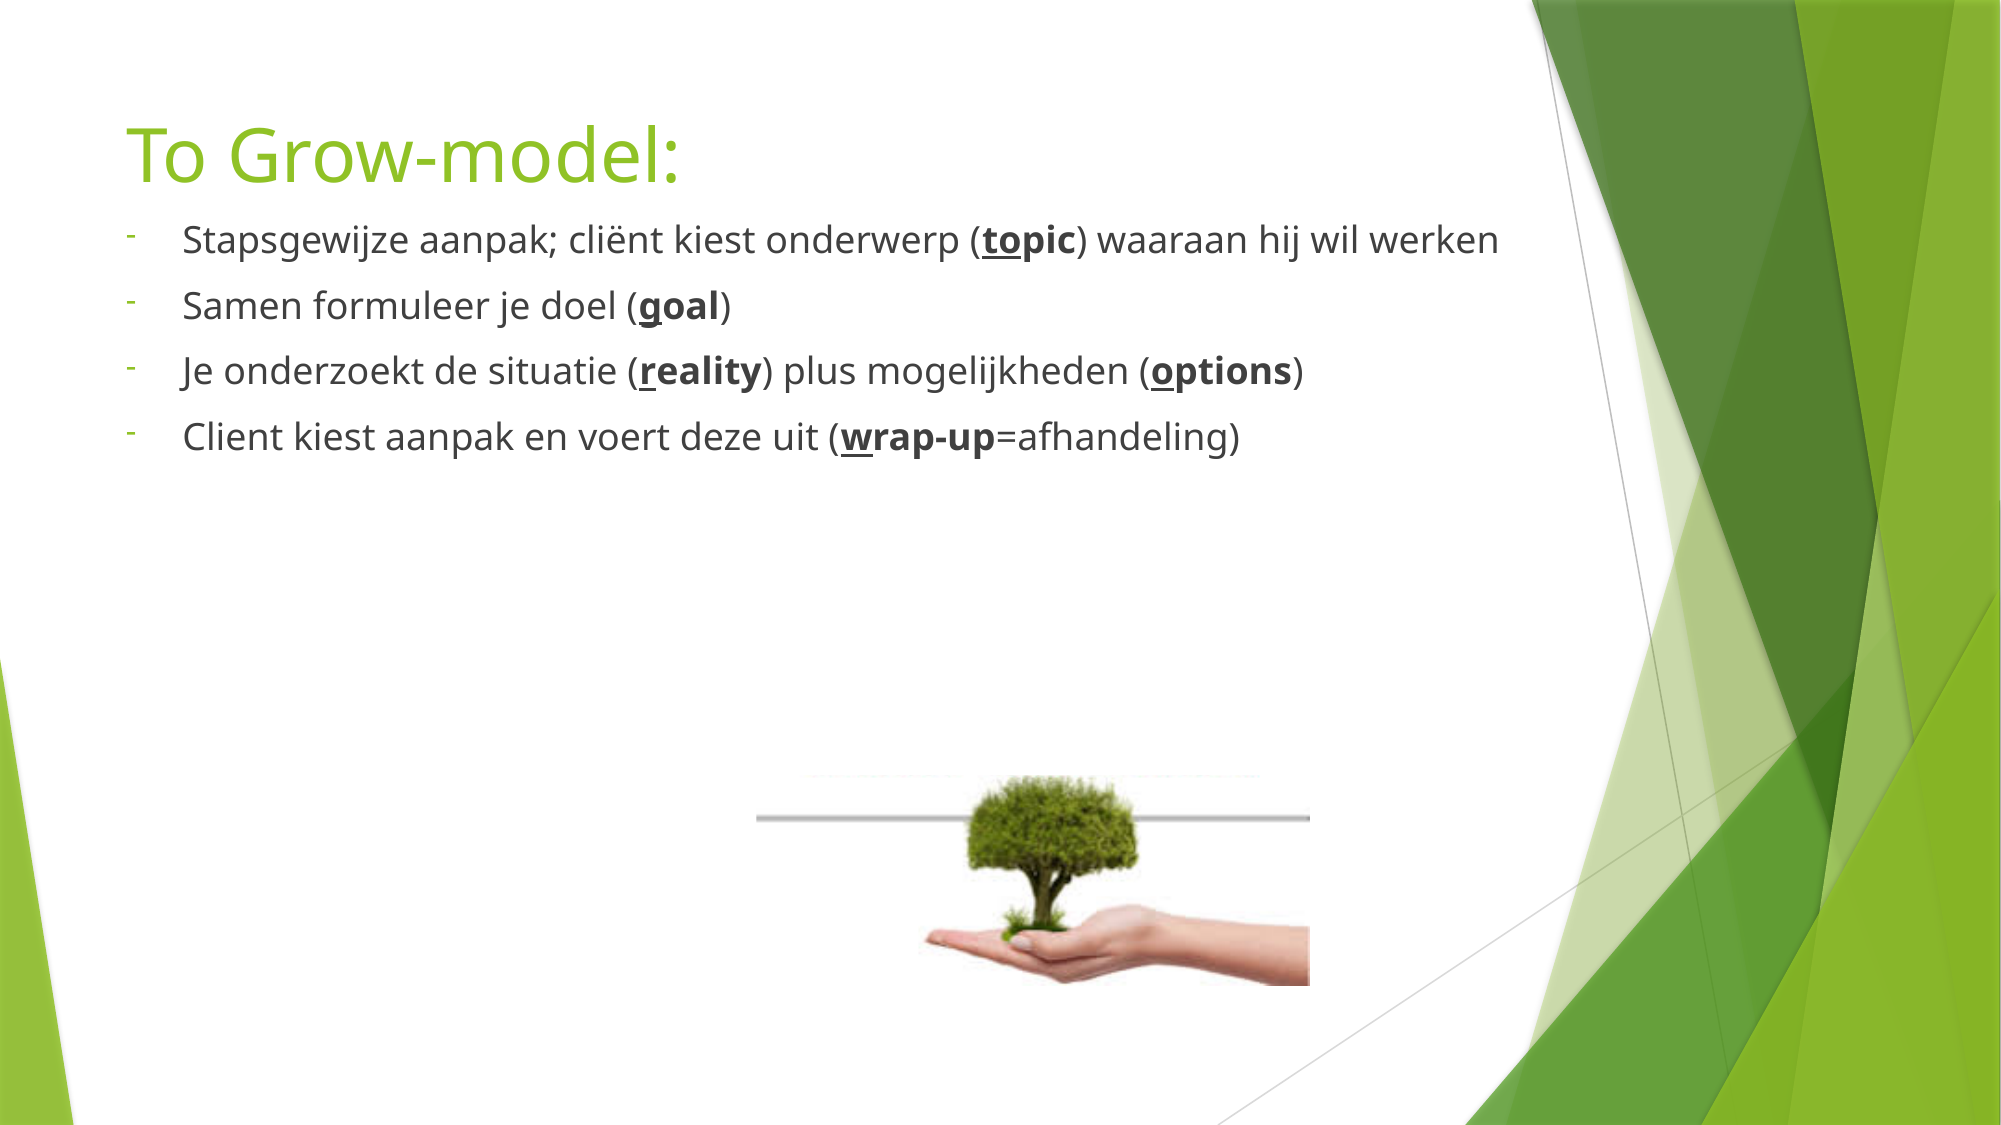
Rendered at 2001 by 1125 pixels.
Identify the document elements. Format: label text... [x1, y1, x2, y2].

picture [755, 774, 1311, 986]
title To Grow-model: [111, 99, 1522, 208]
list Stapsgewijze aanpak; cliënt kiest onderwerp (topic) waaraan hij wil werken Samen formuleer je doel (goal) Je onderzoekt de situatie (reality) plus mogelijkheden (options) Client kiest aanpak en voert deze uit (wrap-up=afhandeling) [111, 208, 1522, 845]
